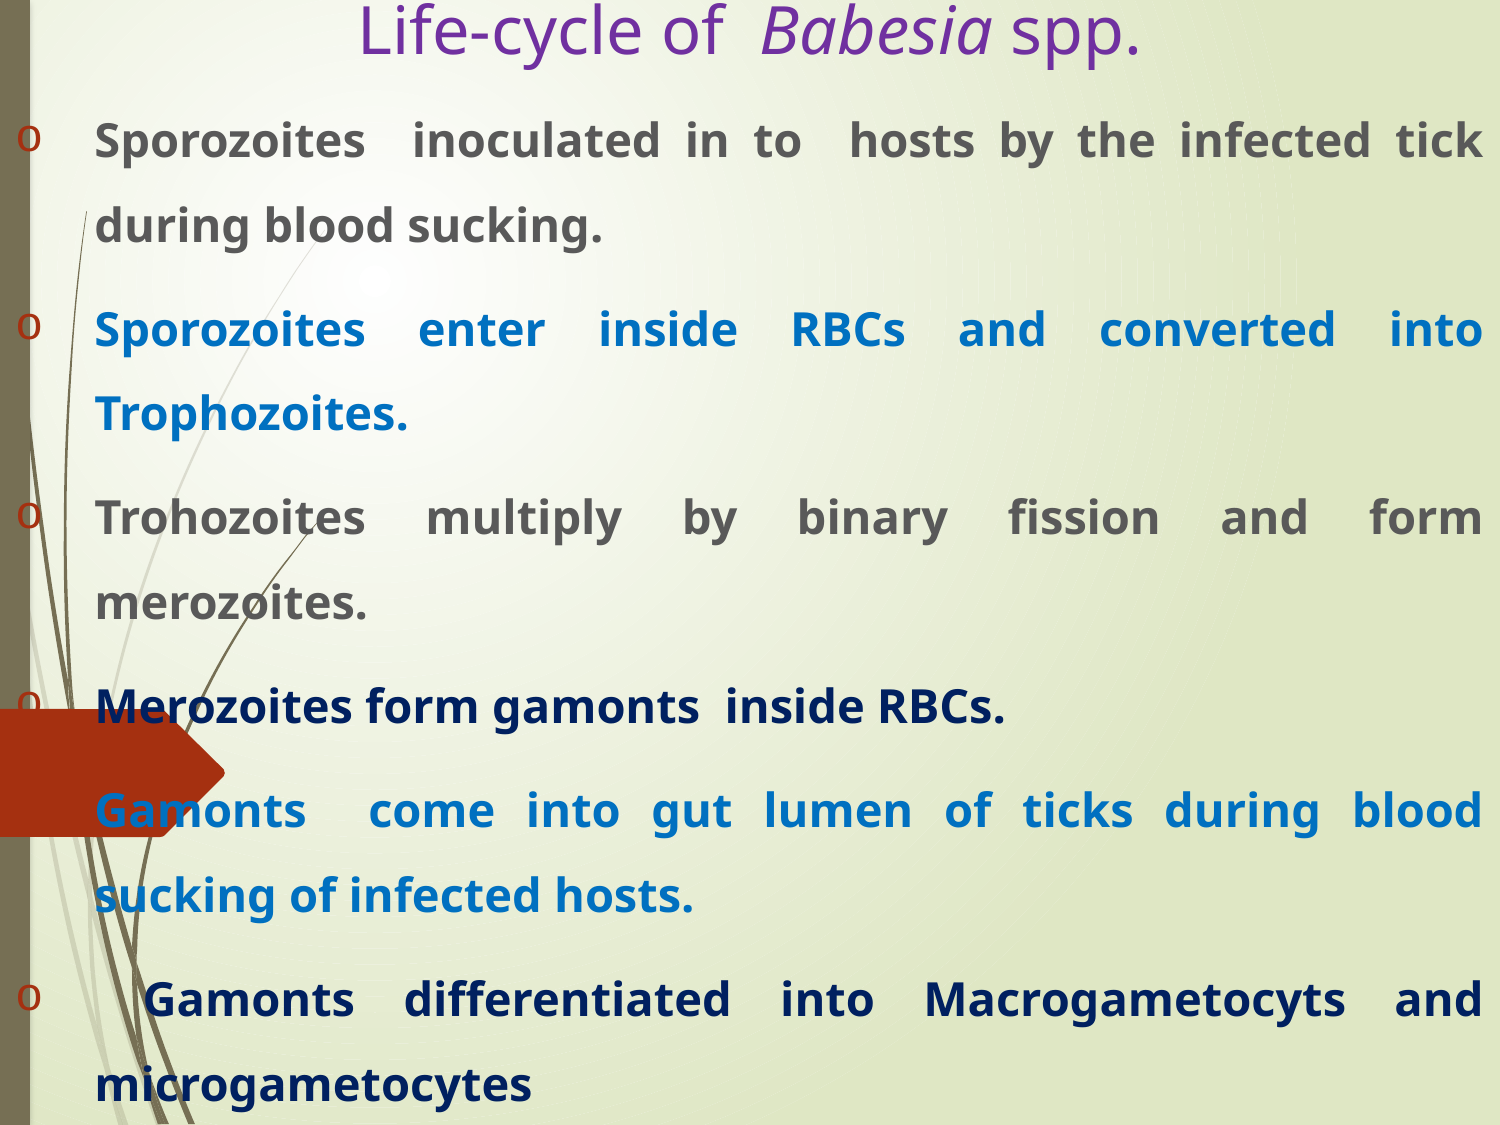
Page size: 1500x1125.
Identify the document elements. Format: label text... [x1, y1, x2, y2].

title Life-cycle of Babesia spp. [0, 0, 1500, 75]
subtitle Sporozoites inoculated in to hosts by the infected tick during blood sucking. Sporozoites enter inside RBCs and converted into Trophozoites. Trohozoites multiply by binary fission and form merozoites. Merozoites form gamonts inside RBCs. Gamonts come into gut lumen of ticks during blood sucking of infected hosts. Gamonts differentiated into Macrogametocyts and microgametocytes [0, 75, 1500, 1125]
